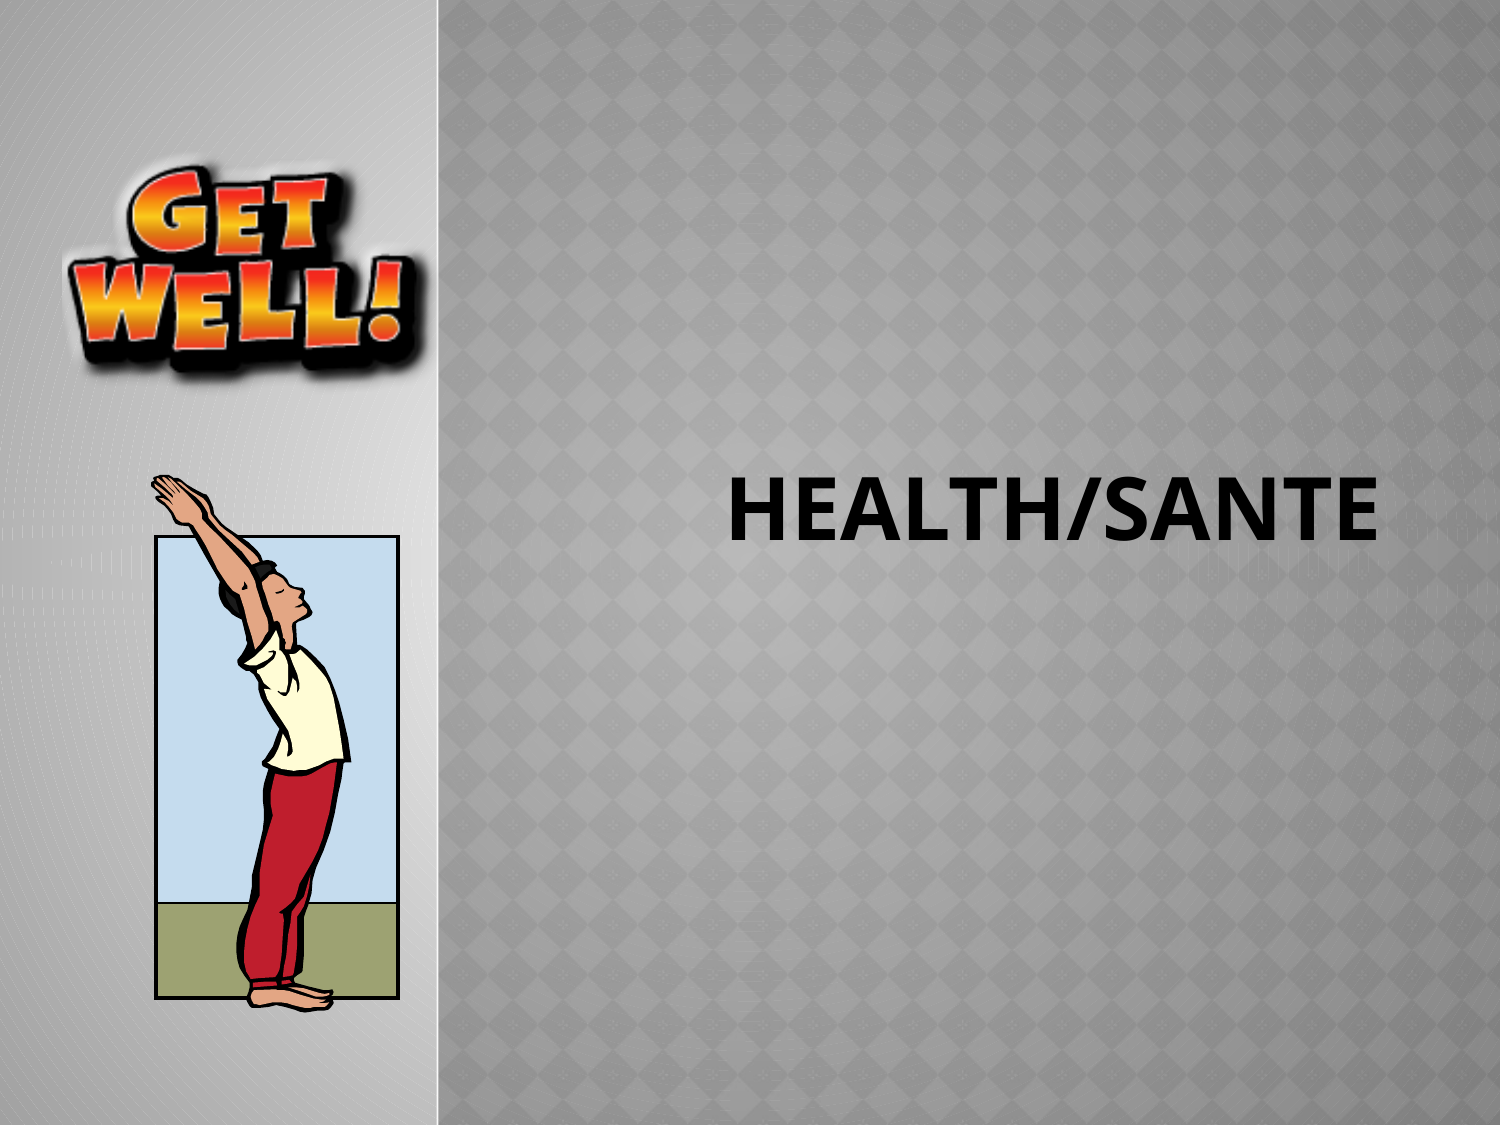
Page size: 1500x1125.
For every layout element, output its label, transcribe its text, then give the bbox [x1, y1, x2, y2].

title Health/sante [552, 87, 1390, 558]
picture [62, 87, 438, 463]
picture [149, 474, 401, 1013]
